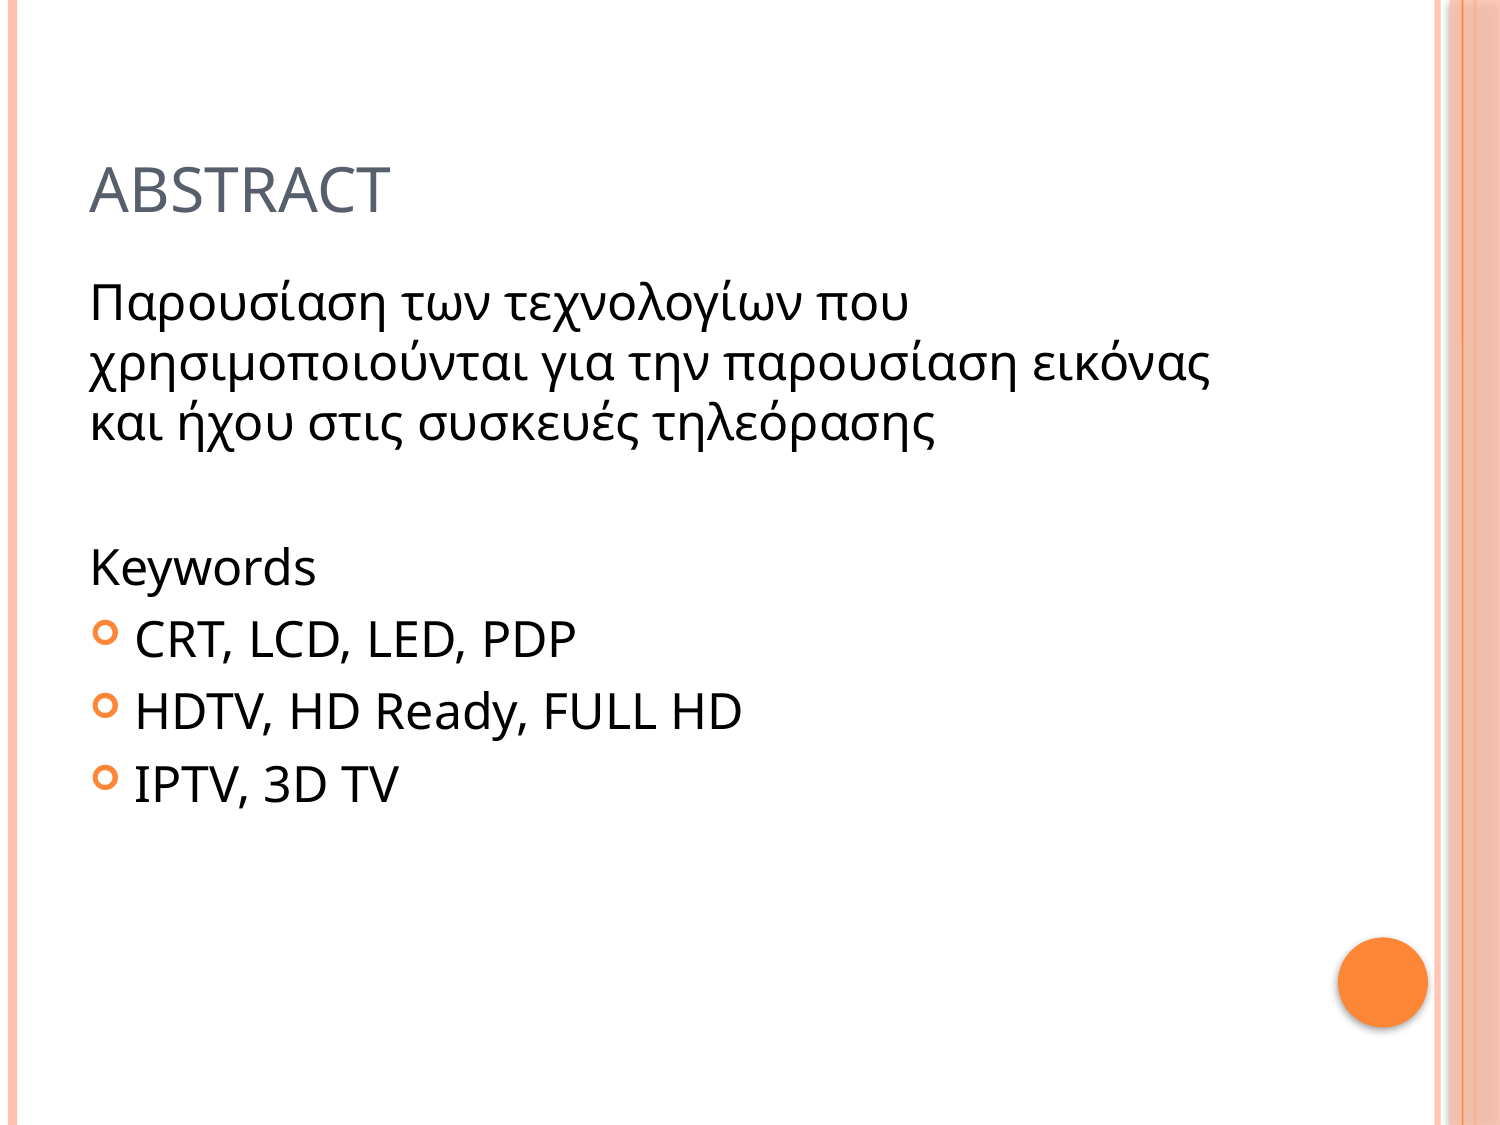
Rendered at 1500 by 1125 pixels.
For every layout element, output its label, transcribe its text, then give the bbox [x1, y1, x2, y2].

title Abstract [75, 45, 1300, 233]
list Παρουσίαση των τεχνολογίων που χρησιμοποιούνται για την παρουσίαση εικόνας και ήχου στις συσκευές τηλεόρασης Keywords CRT, LCD, LED, PDP HDTV, HD Ready, FULL HD IPTV, 3D TV [75, 262, 1300, 1062]
